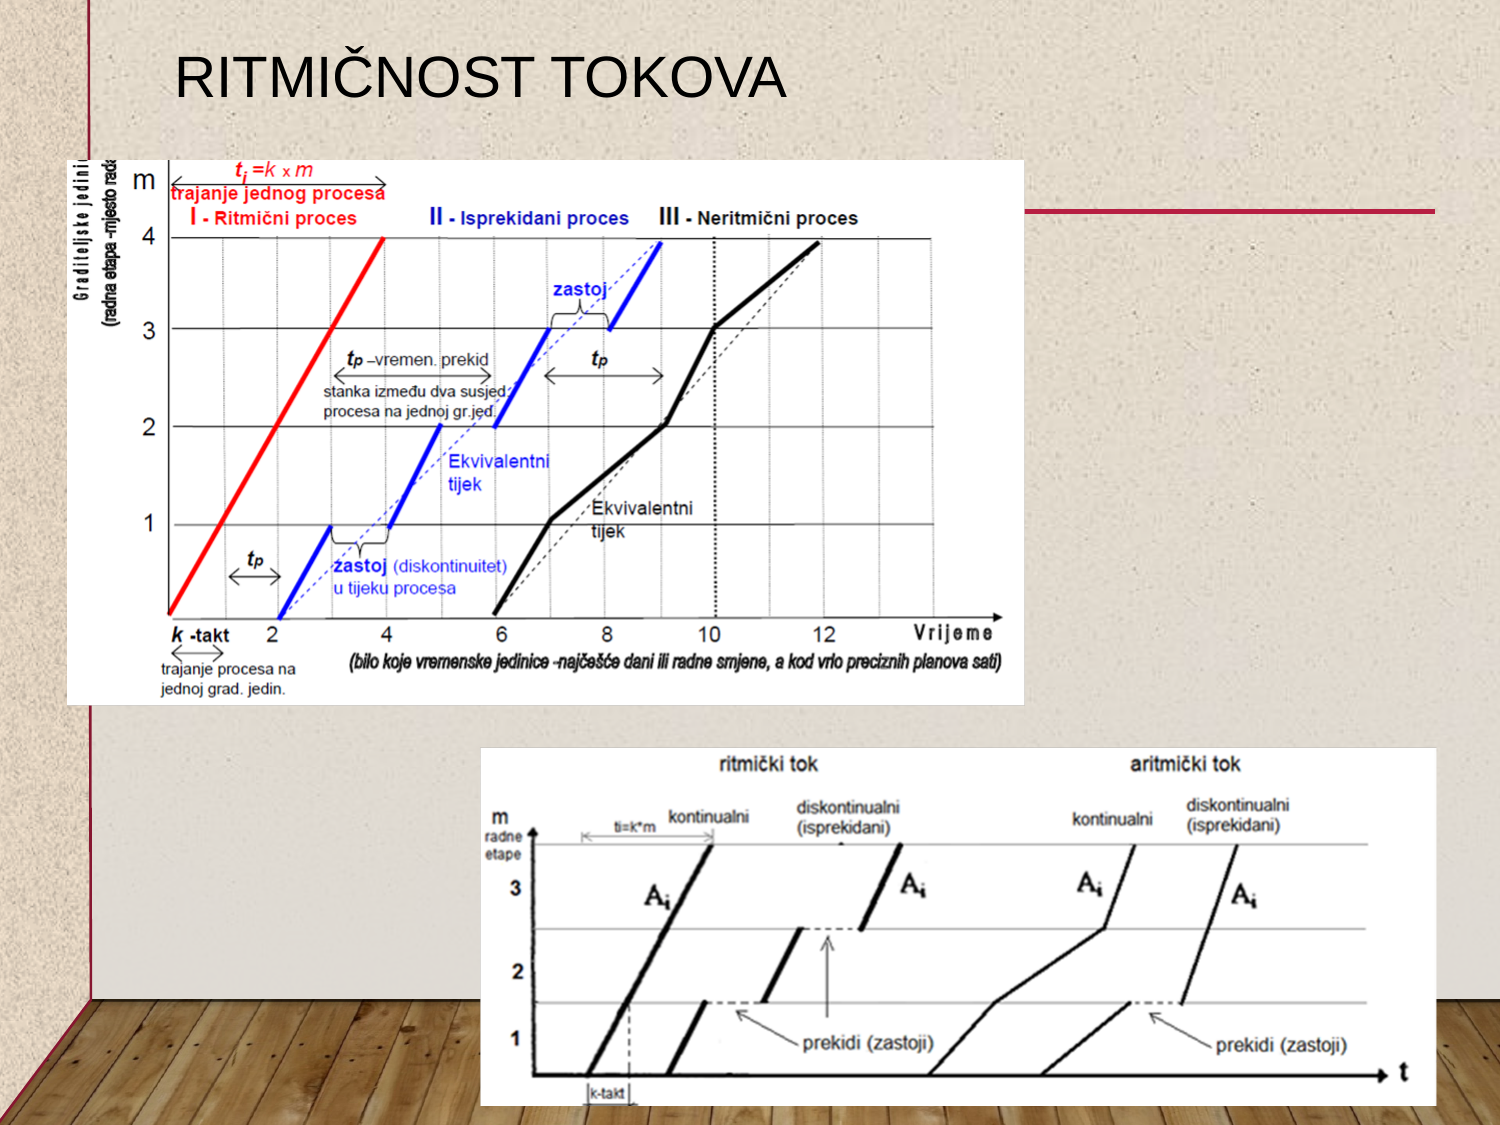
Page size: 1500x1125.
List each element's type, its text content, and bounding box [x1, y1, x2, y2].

title Ritmičnost tokova [159, 32, 1412, 160]
picture [0, 0, 1500, 1125]
